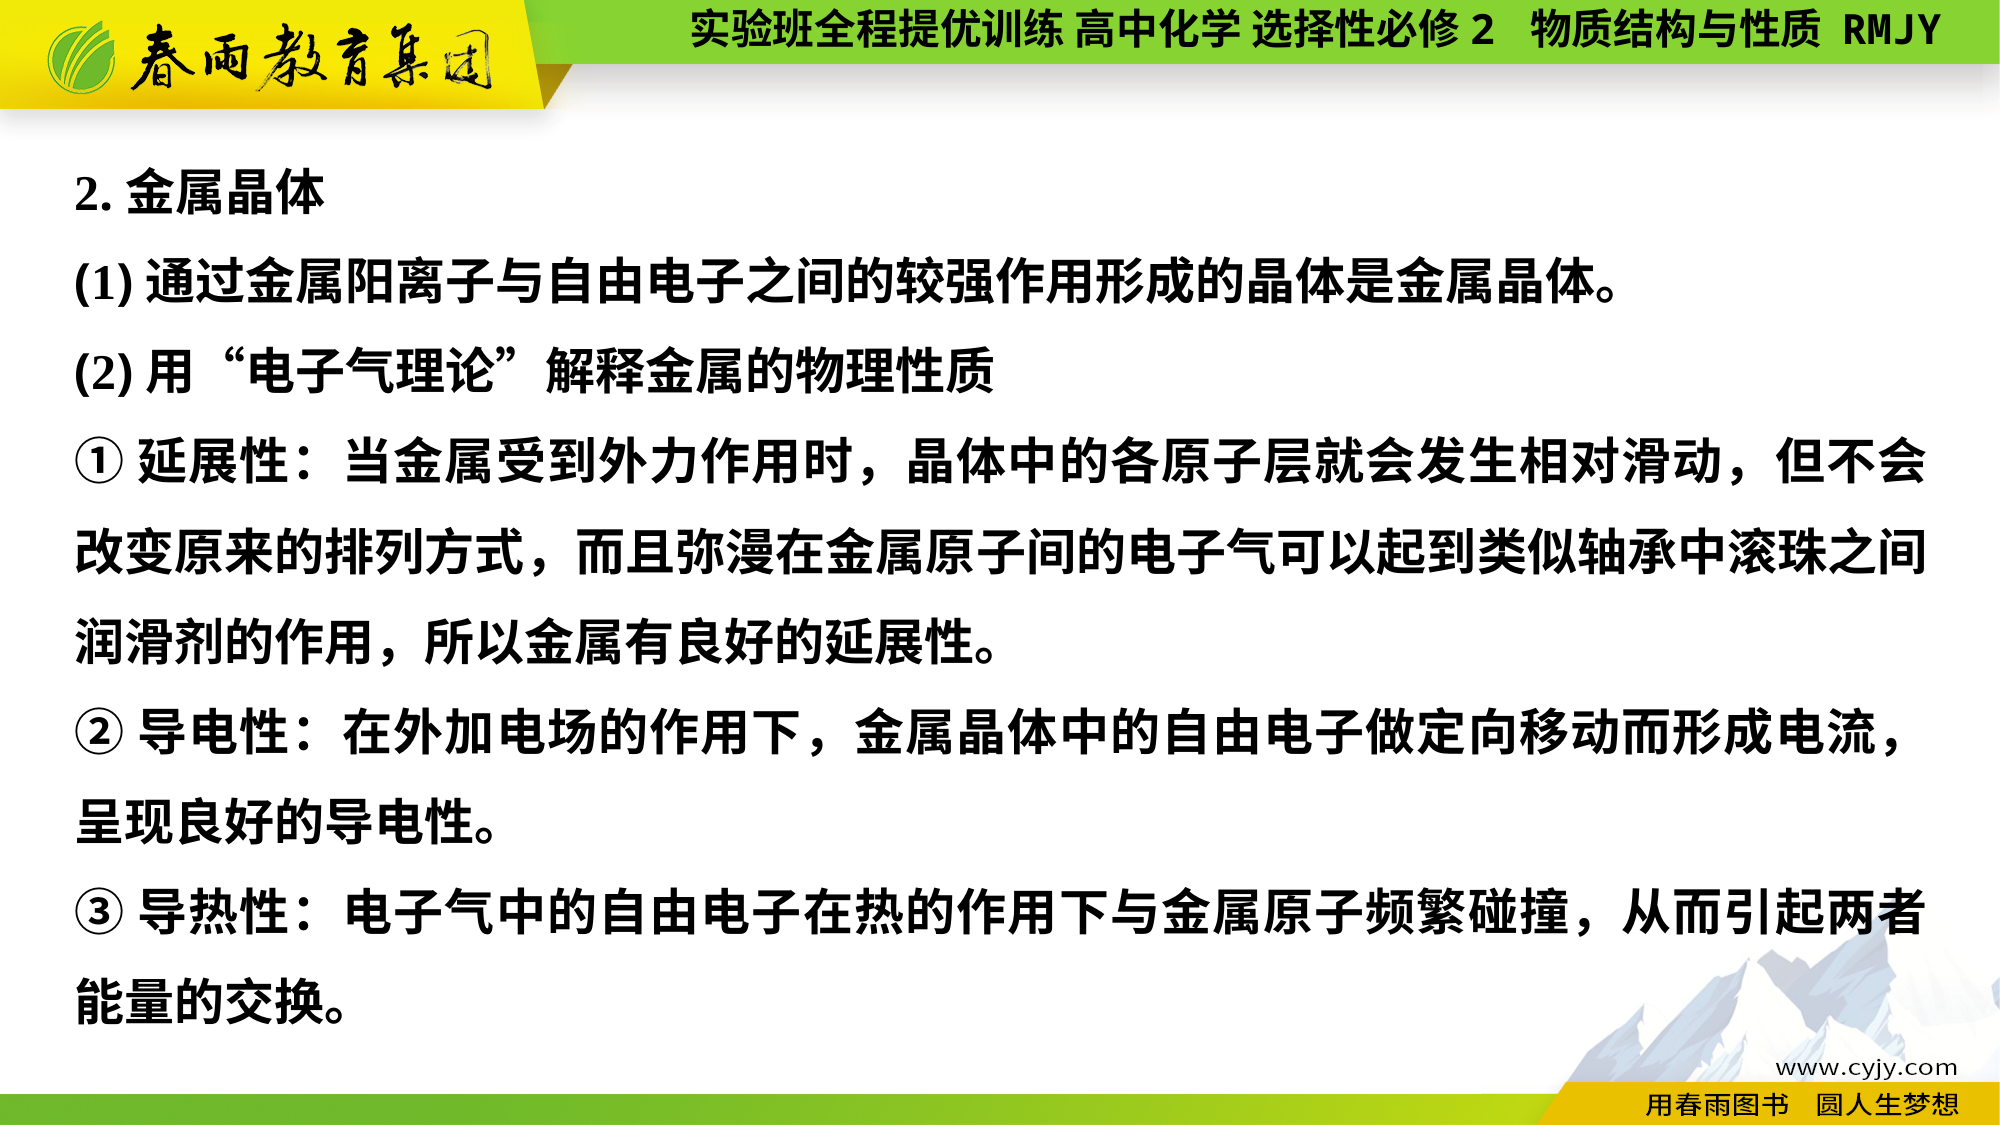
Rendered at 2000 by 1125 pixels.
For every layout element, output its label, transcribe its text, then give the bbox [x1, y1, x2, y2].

list 2.金属晶体 (1)通过金属阳离子与自由电子之间的较强作用形成的晶体是金属晶体。 (2)用“电子气理论”解释金属的物理性质 ①延展性：当金属受到外力作用时，晶体中的各原子层就会发生相对滑动，但不会改变原来的排列方式，而且弥漫在金属原子间的电子气可以起到类似轴承中滚珠之间润滑剂的作用，所以金属有良好的延展性。 ②导电性：在外加电场的作用下，金属晶体中的自由电子做定向移动而形成电流，呈现良好的导电性。 ③导热性：电子气中的自由电子在热的作用下与金属原子频繁碰撞，从而引起两者能量的交换。 [59, 122, 1944, 1047]
picture [0, 0, 2000, 1125]
